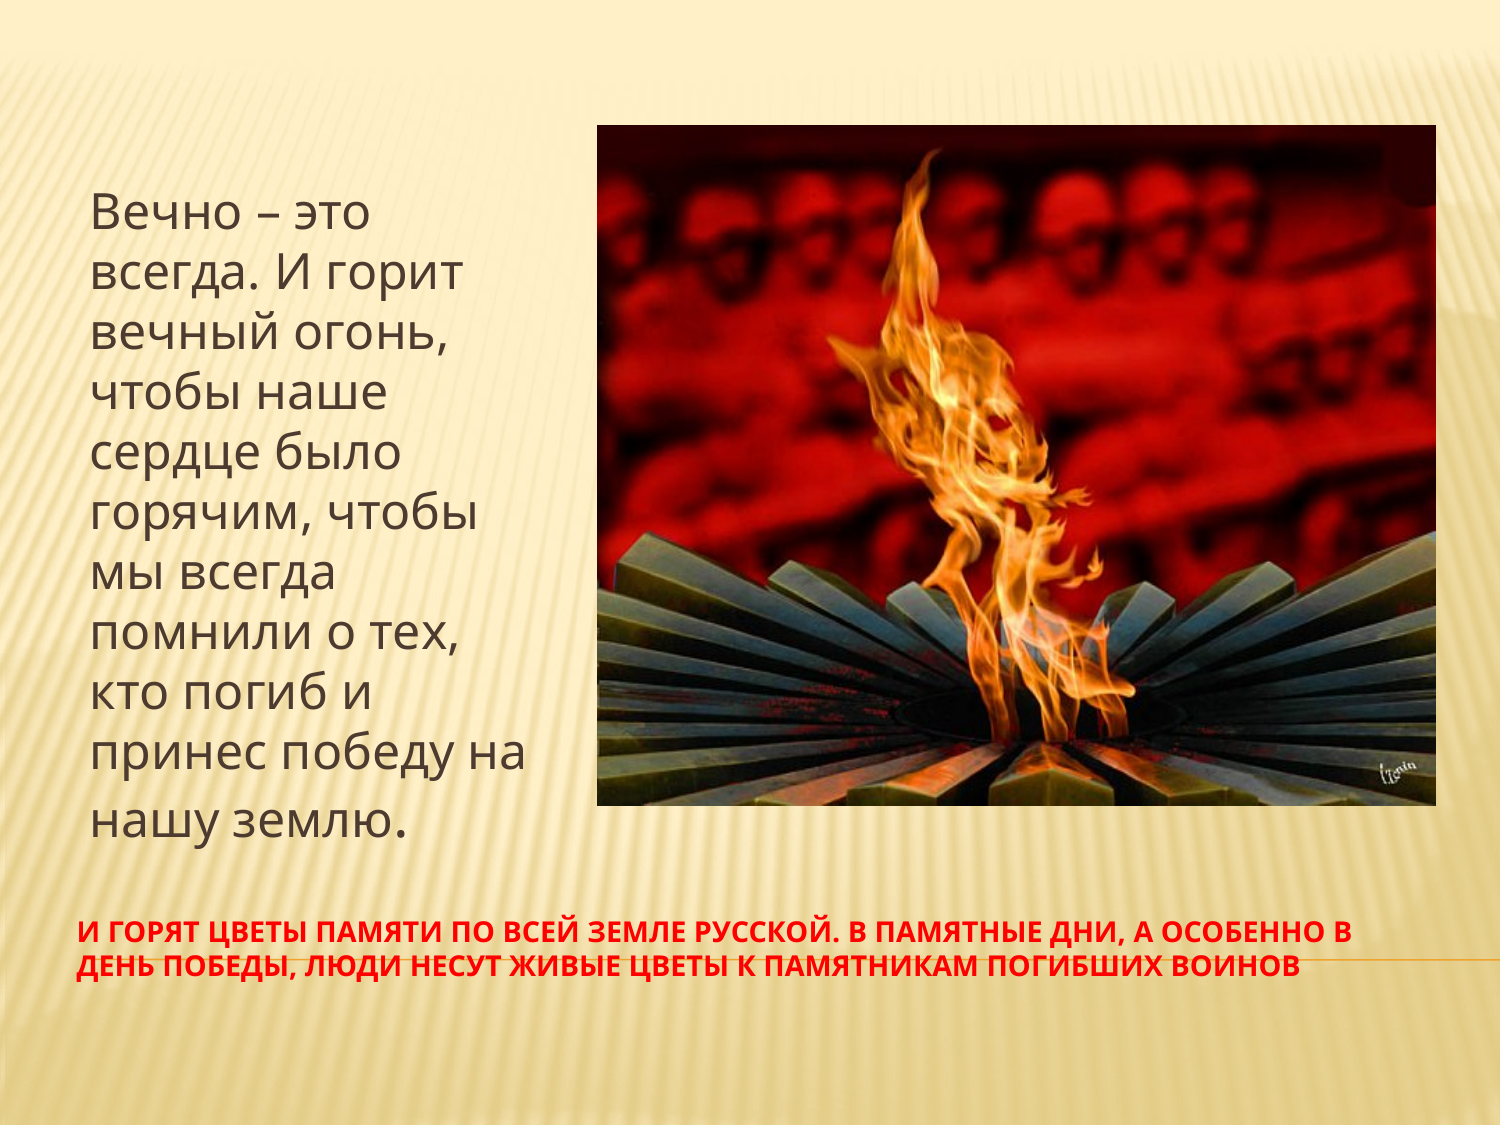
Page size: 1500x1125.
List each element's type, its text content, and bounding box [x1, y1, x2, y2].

title И горят цветы памяти по всей земле русской. В памятные дни, а особенно в День Победы, люди несут живые цветы к памятникам погибших воинов [61, 905, 1450, 991]
list Вечно – это всегда. И горит вечный огонь, чтобы наше сердце было горячим, чтобы мы всегда помнили о тех, кто погиб и принес победу на нашу землю. [75, 99, 569, 888]
picture [596, 125, 1437, 806]
